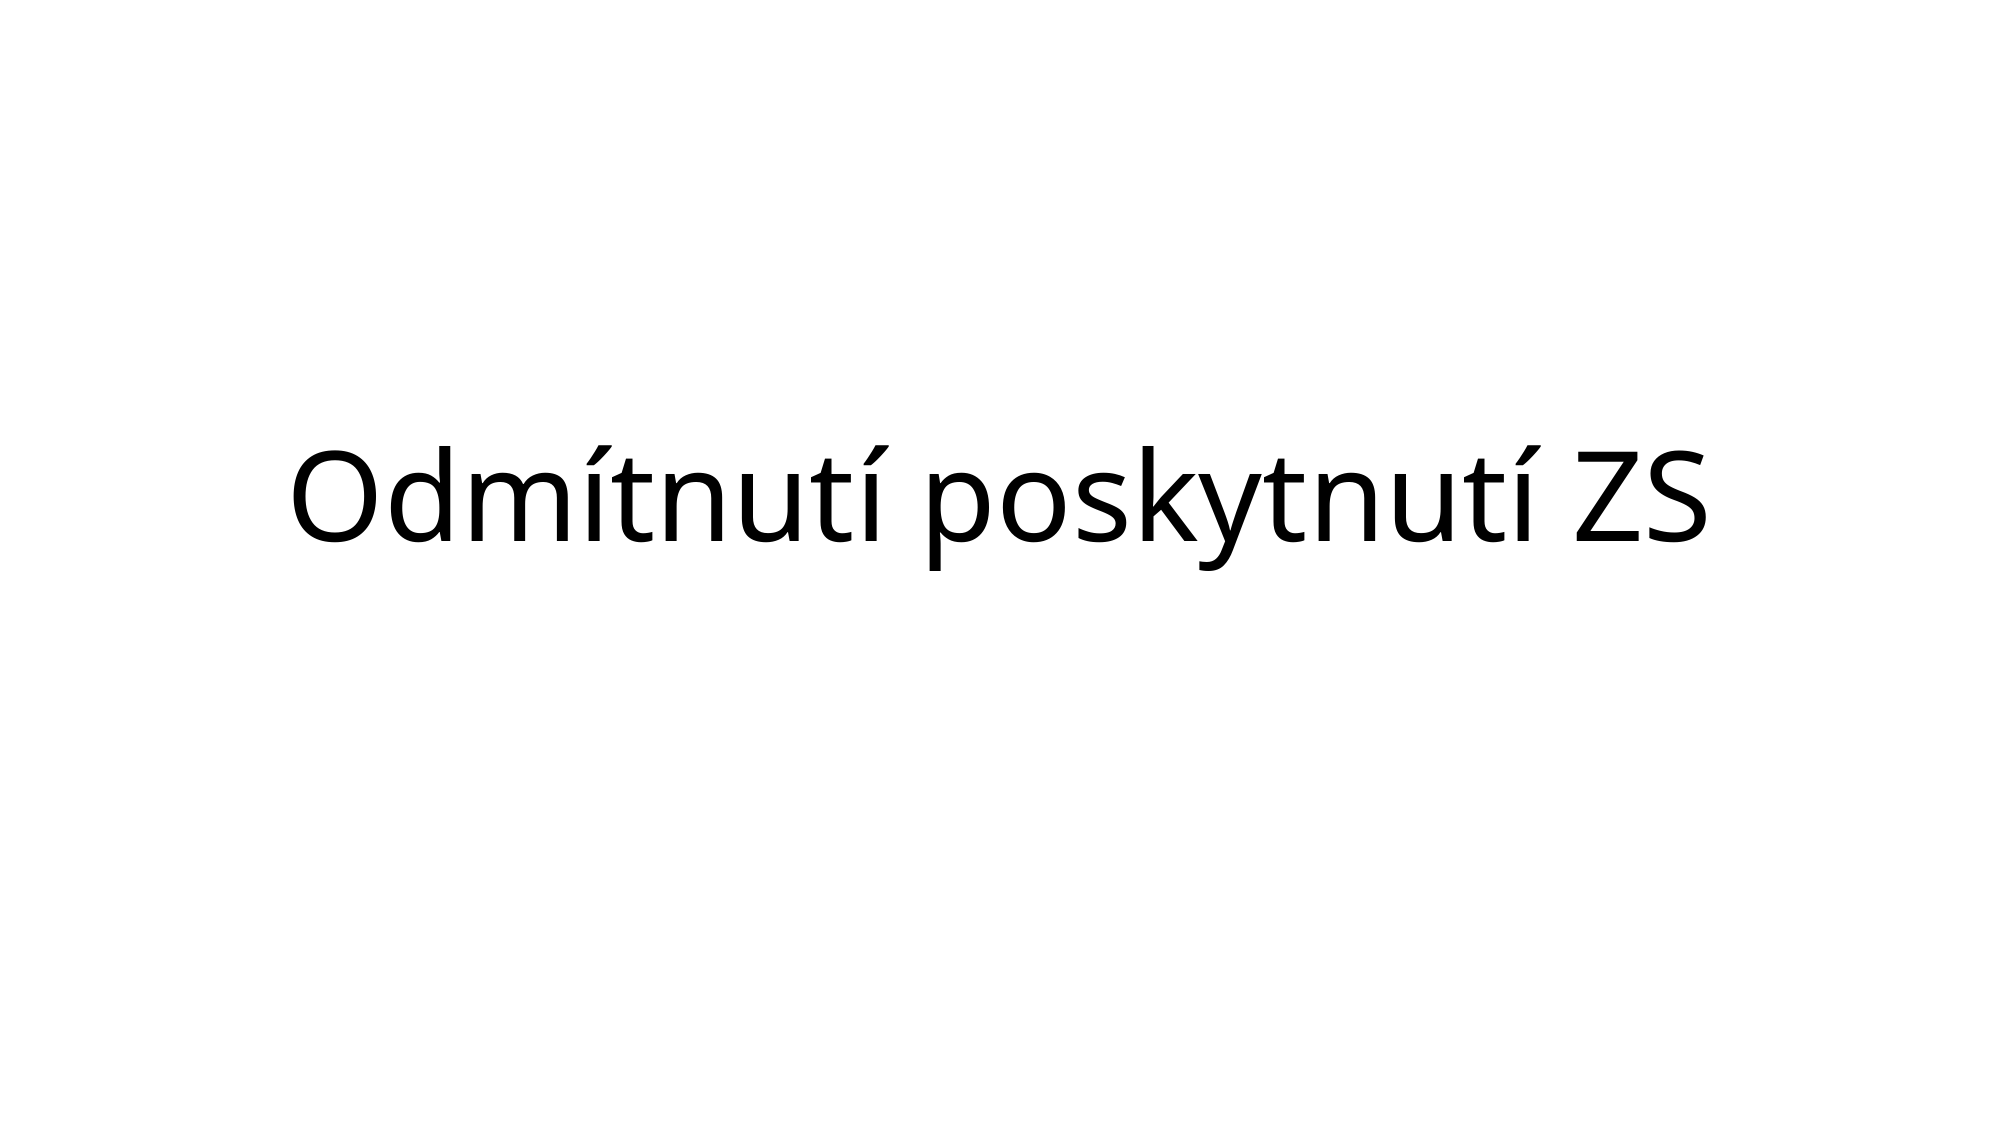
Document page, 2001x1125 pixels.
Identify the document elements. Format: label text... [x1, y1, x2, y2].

title Odmítnutí poskytnutí ZS [249, 184, 1750, 576]
